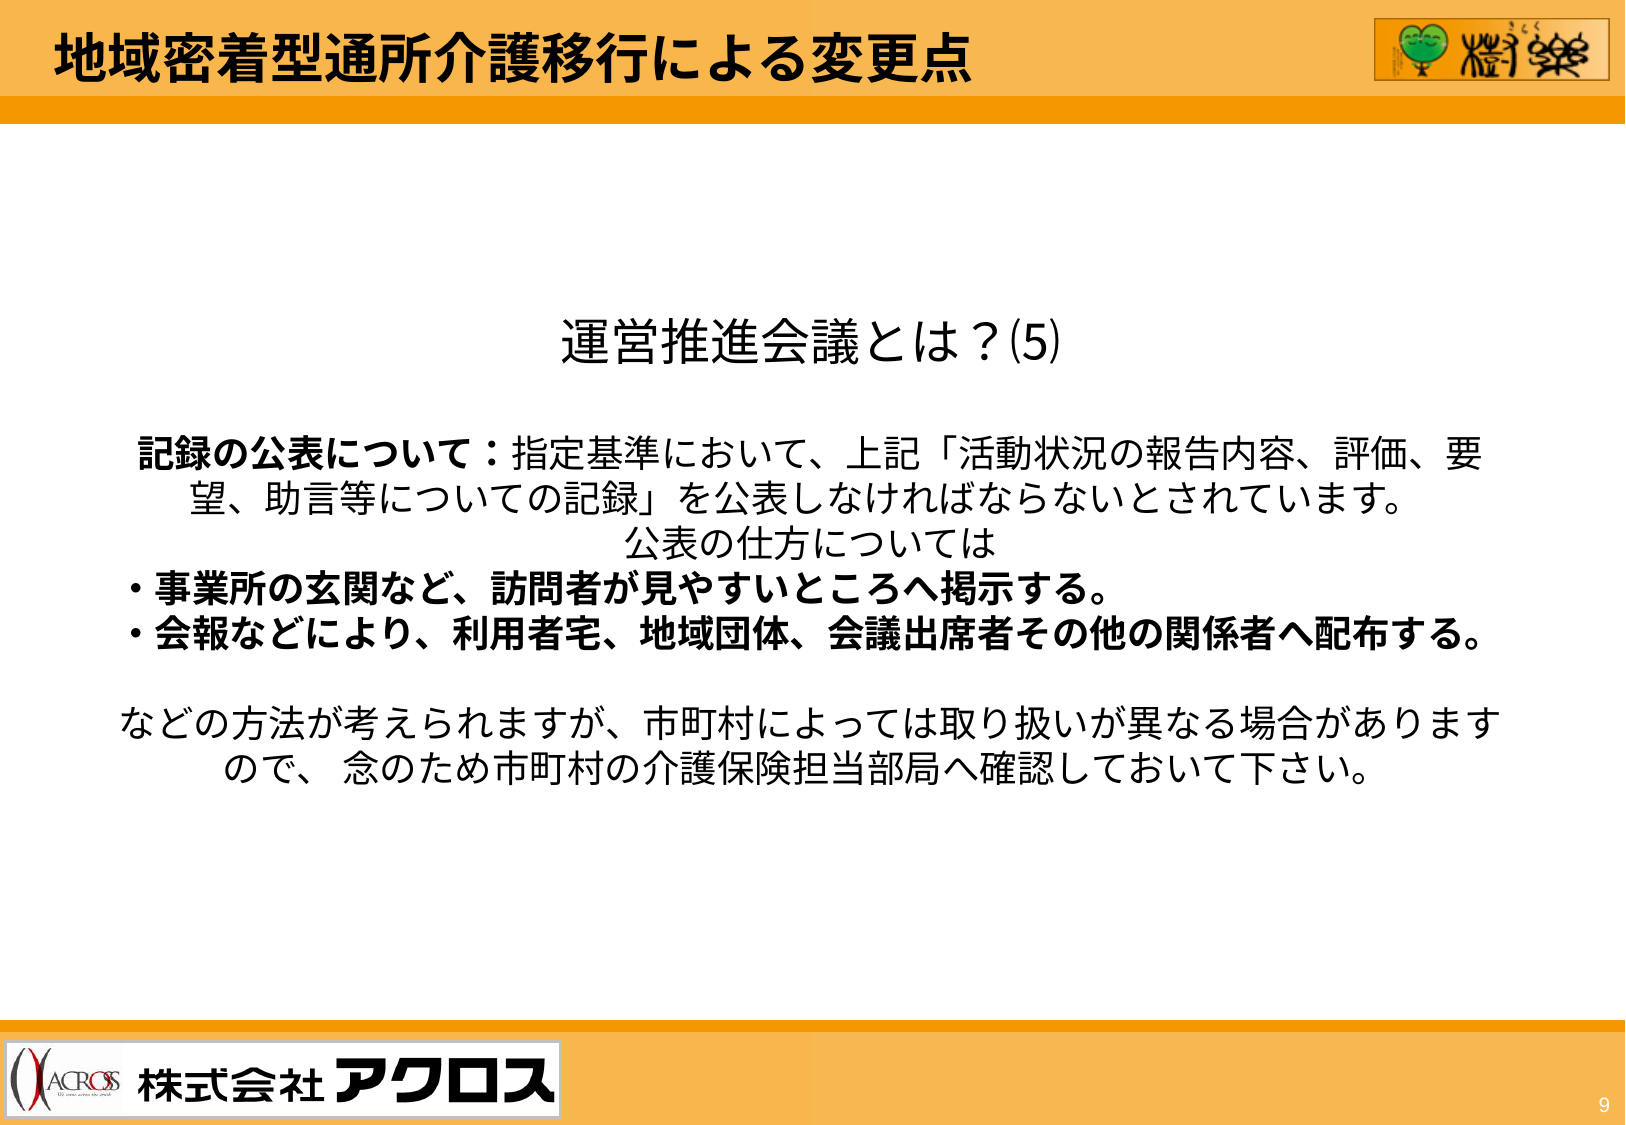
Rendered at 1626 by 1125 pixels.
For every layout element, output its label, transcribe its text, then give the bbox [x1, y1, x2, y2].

picture [0, 1020, 1625, 1125]
text_box 地域密着型通所介護移行による変更点 [38, 0, 1004, 96]
text_box 運営推進会議とは？⑸ 記録の公表について：指定基準において、上記「活動状況の報告内容、評価、要望、助言等についての記録」を公表しなければならないとされています。 公表の仕方については ・事業所の玄関など、訪問者が見やすいところへ掲示する。 ・会報などにより、利用者宅、地域団体、会議出席者その他の関係者へ配布する。 などの方法が考えられますが、市町村によっては取り扱いが異なる場合がありますので、 念のため市町村の介護保険担当部局へ確認しておいて下さい。 [100, 177, 1520, 968]
picture [0, 0, 1625, 124]
slide_number 9 [1452, 1082, 1625, 1125]
